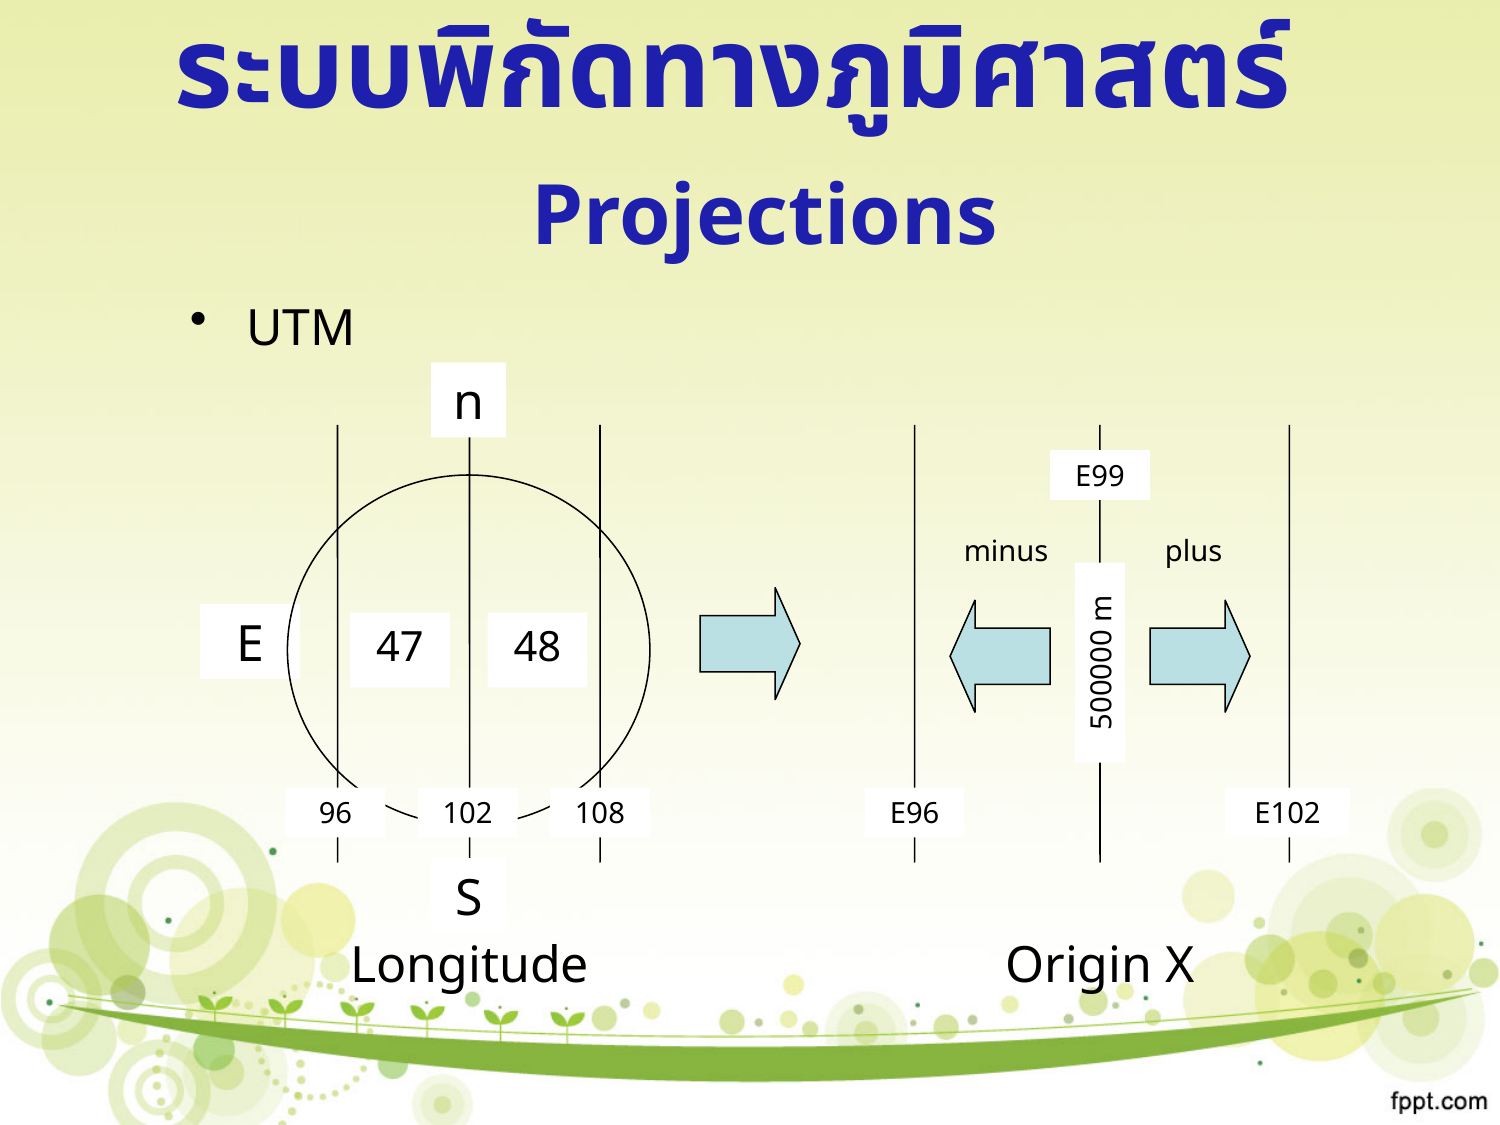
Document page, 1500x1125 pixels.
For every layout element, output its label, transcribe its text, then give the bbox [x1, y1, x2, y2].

text_box E96 [864, 787, 965, 838]
title ระบบพิกัดทางภูมิศาสตร์ Projections [37, 30, 1463, 219]
text_box [1150, 599, 1251, 713]
text_box [700, 587, 801, 700]
text_box E [200, 604, 293, 680]
text_box n [431, 362, 507, 438]
list UTM [174, 287, 825, 363]
text_box [601, 530, 650, 770]
text_box E99 [1050, 450, 1150, 500]
text_box Longitude [232, 924, 707, 1000]
picture [0, 0, 1500, 1125]
text_box [338, 474, 469, 818]
text_box Origin X [856, 924, 1344, 1000]
text_box [950, 599, 1051, 713]
text_box 47 [350, 612, 450, 688]
text_box 102 [417, 787, 518, 838]
text_box plus [1124, 525, 1263, 575]
text_box [287, 529, 337, 771]
text_box [470, 475, 600, 819]
text_box E102 [1224, 787, 1350, 838]
text_box S [431, 858, 507, 934]
text_box minus [937, 525, 1075, 575]
text_box 96 [285, 787, 386, 838]
text_box 500000 m [1074, 562, 1125, 763]
text_box 48 [487, 612, 588, 688]
text_box 108 [549, 787, 650, 838]
